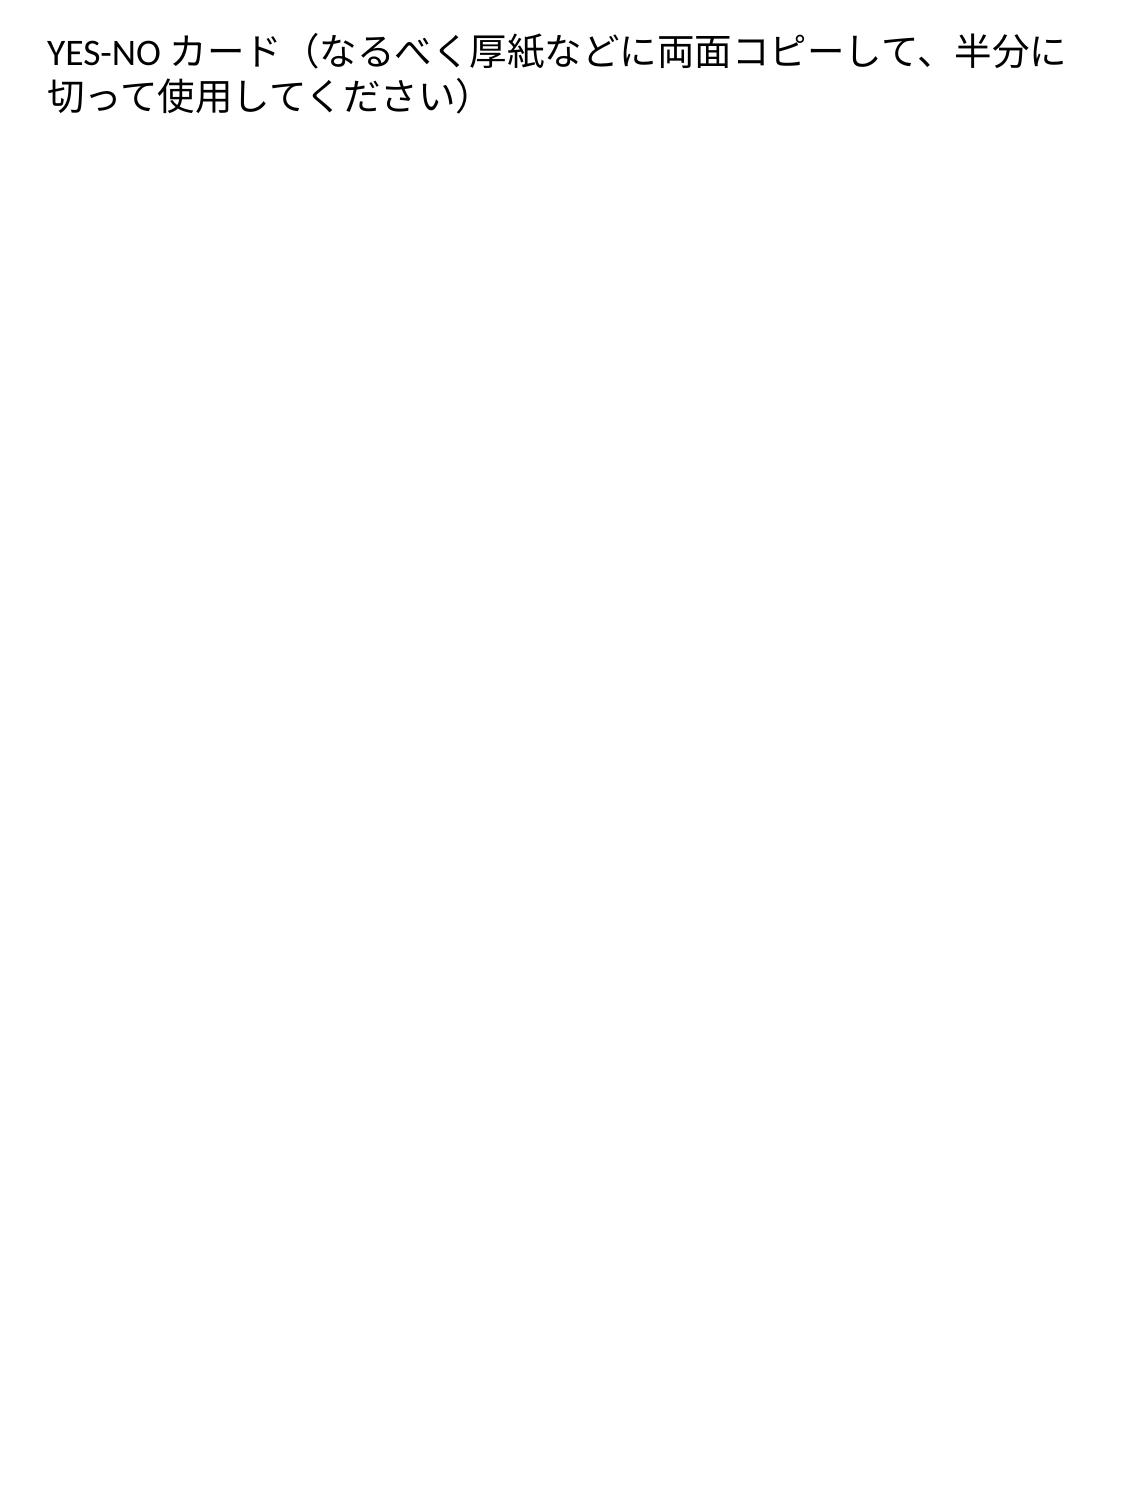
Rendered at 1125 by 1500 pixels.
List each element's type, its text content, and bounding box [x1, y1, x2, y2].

text_box YES-NOカード（なるべく厚紙などに両面コピーして、半分に切って使用してください） [32, 20, 1097, 125]
